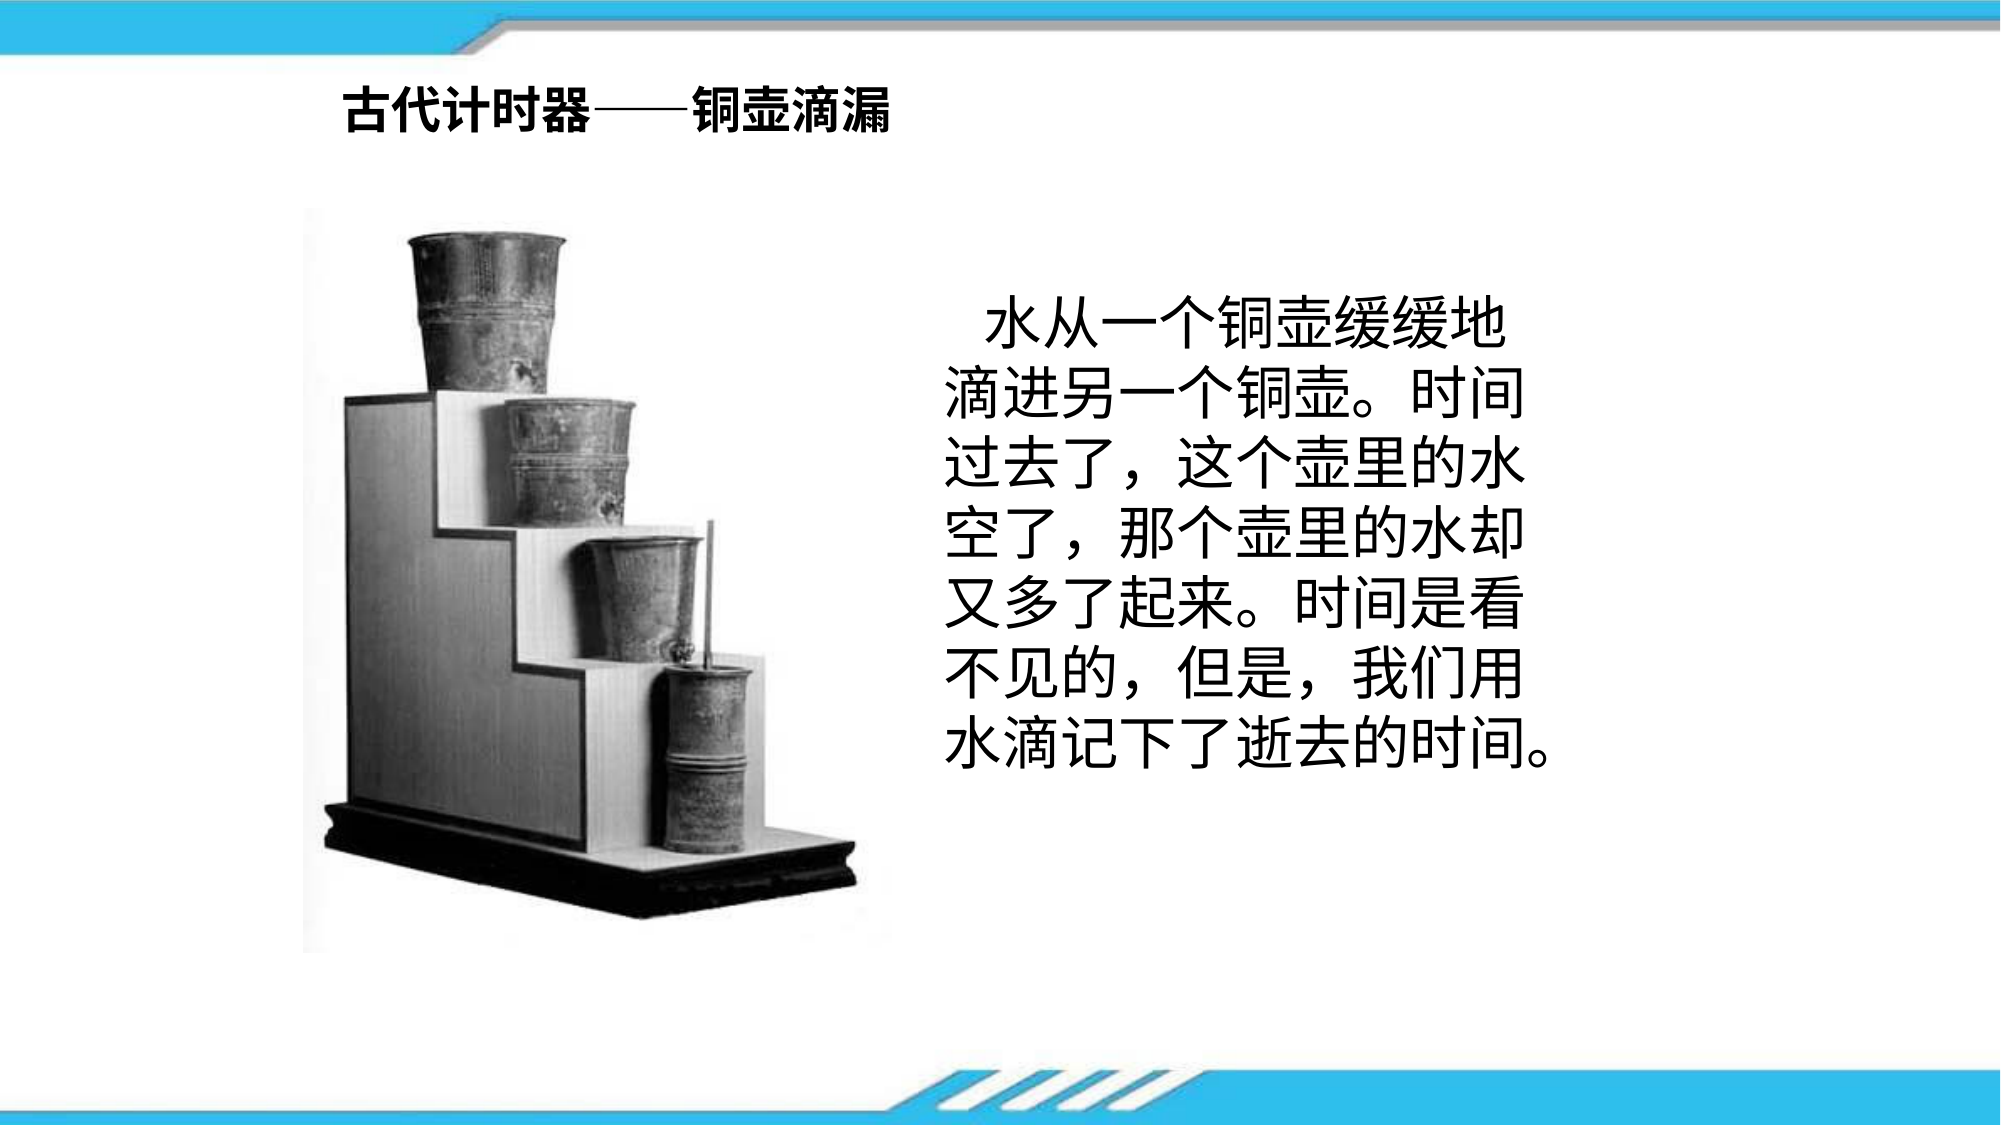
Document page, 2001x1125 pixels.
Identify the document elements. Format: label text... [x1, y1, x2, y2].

picture [0, 0, 2001, 1125]
text_box 水从一个铜壶缓缓地滴进另一个铜壶。时间过去了，这个壶里的水空了，那个壶里的水却又多了起来。时间是看不见的，但是，我们用水滴记下了逝去的时间。 [929, 278, 1566, 784]
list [302, 207, 892, 953]
title 古代计时器——铜壶滴漏 [326, 57, 1437, 160]
